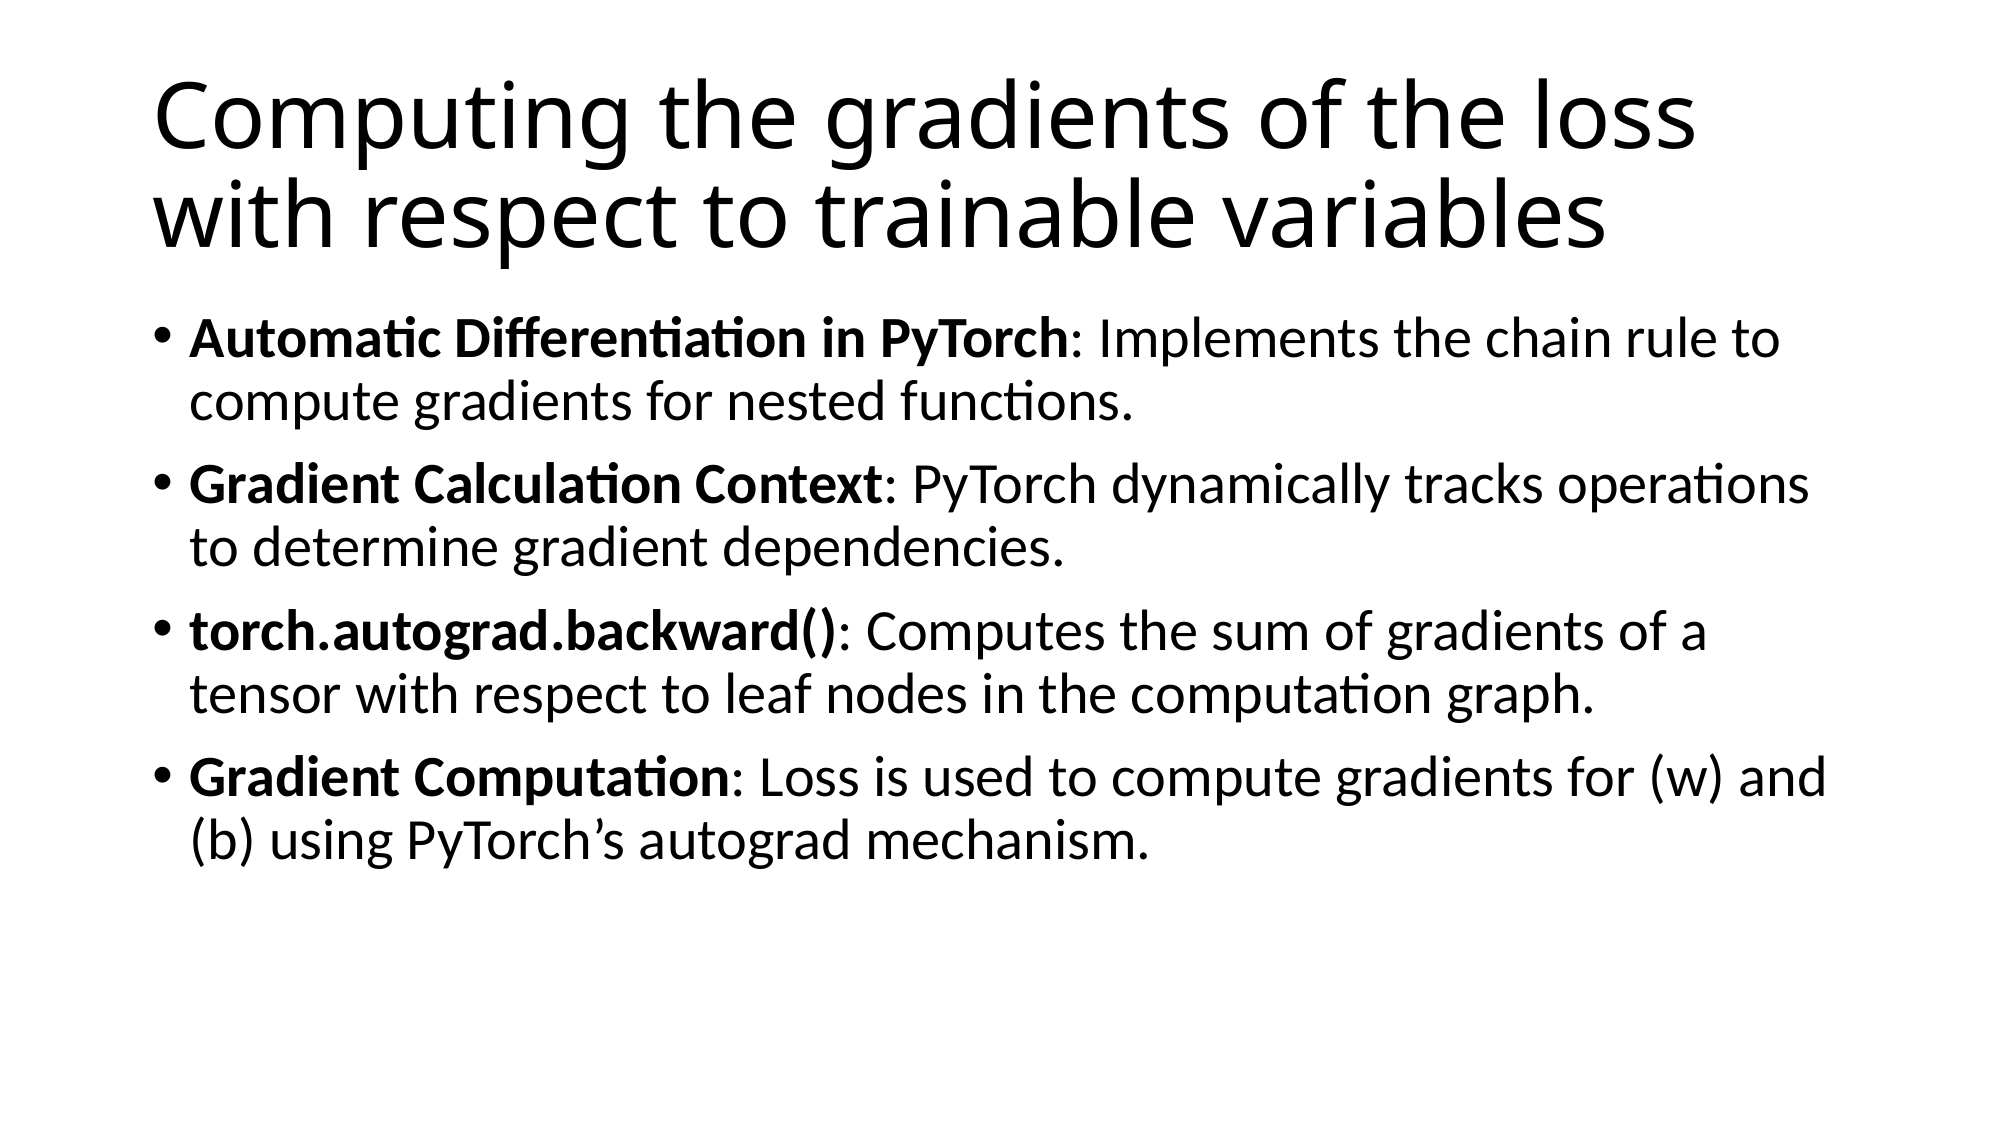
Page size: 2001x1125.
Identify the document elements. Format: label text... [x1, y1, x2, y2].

list Automatic Differentiation in PyTorch: Implements the chain rule to compute gradients for nested functions. Gradient Calculation Context: PyTorch dynamically tracks operations to determine gradient dependencies. torch.autograd.backward(): Computes the sum of gradients of a tensor with respect to leaf nodes in the computation graph. Gradient Computation: Loss is used to compute gradients for (w) and (b) using PyTorch’s autograd mechanism. [137, 299, 1863, 1014]
title Computing the gradients of the loss with respect to trainable variables [137, 59, 1863, 278]
